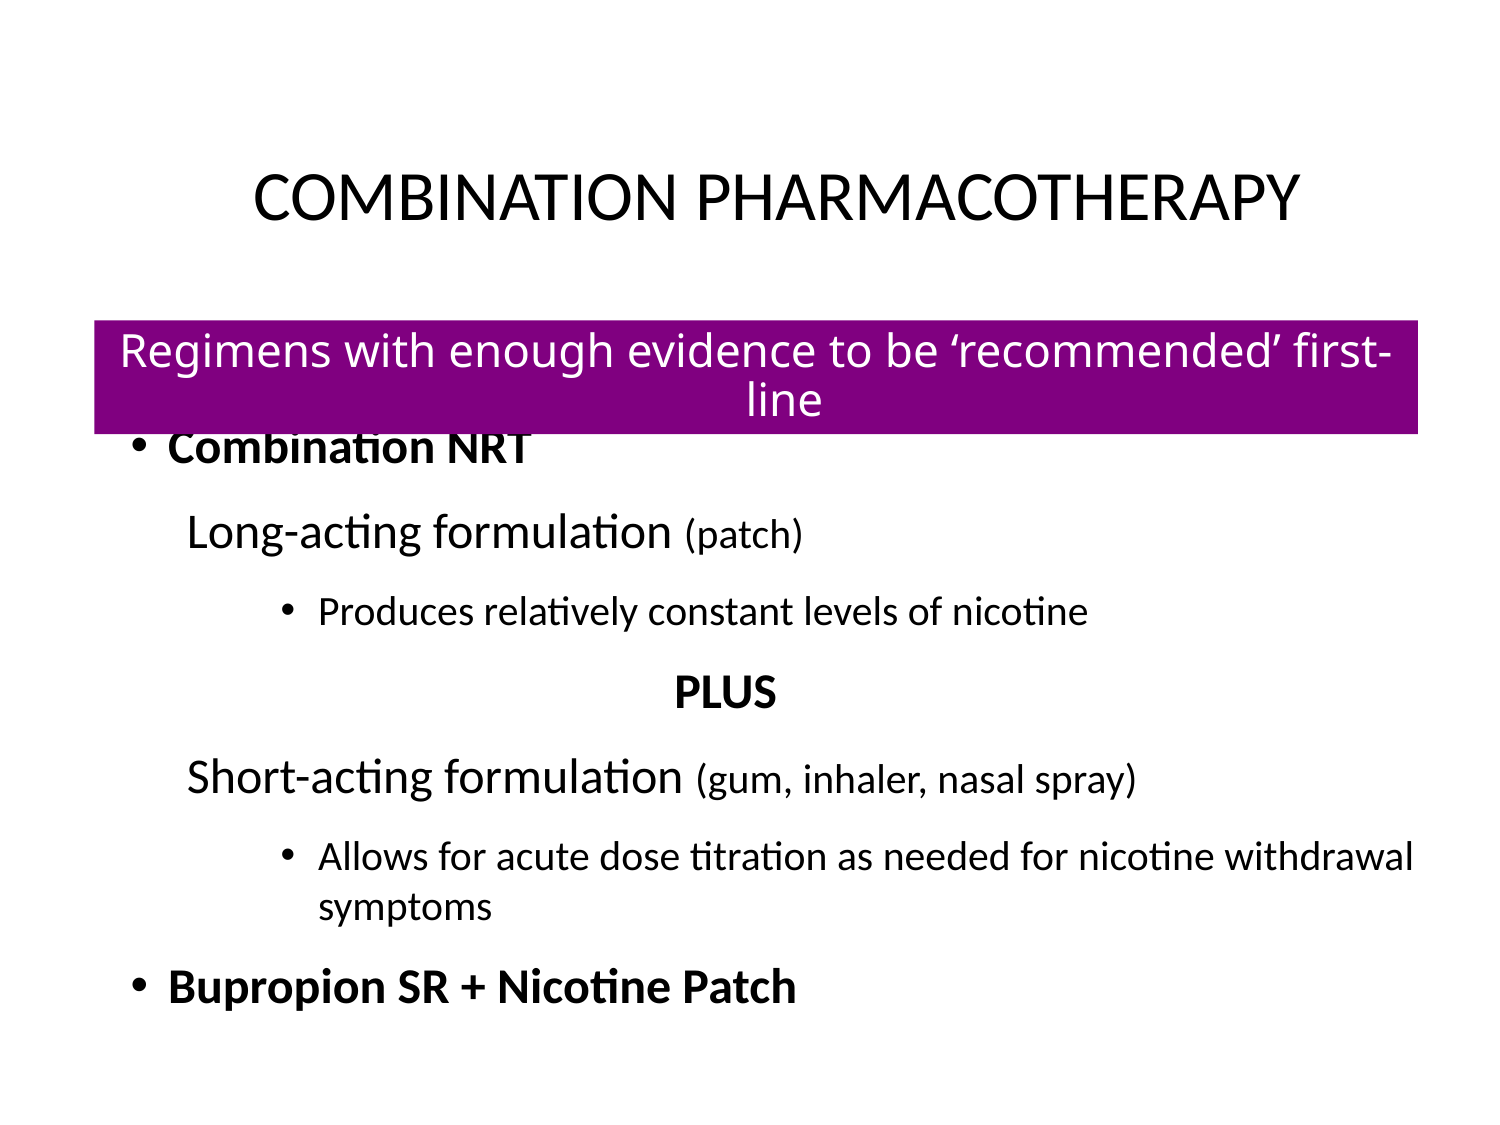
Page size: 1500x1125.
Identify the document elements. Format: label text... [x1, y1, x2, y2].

text_box Regimens with enough evidence to be ‘recommended’ first-line [94, 320, 1418, 435]
list Combination NRT Long-acting formulation (patch) Produces relatively constant levels of nicotine PLUS Short-acting formulation (gum, inhaler, nasal spray) Allows for acute dose titration as needed for nicotine withdrawal symptoms Bupropion SR + Nicotine Patch [115, 406, 1500, 1063]
title COMBINATION PHARMACOTHERAPY [166, 98, 1389, 286]
